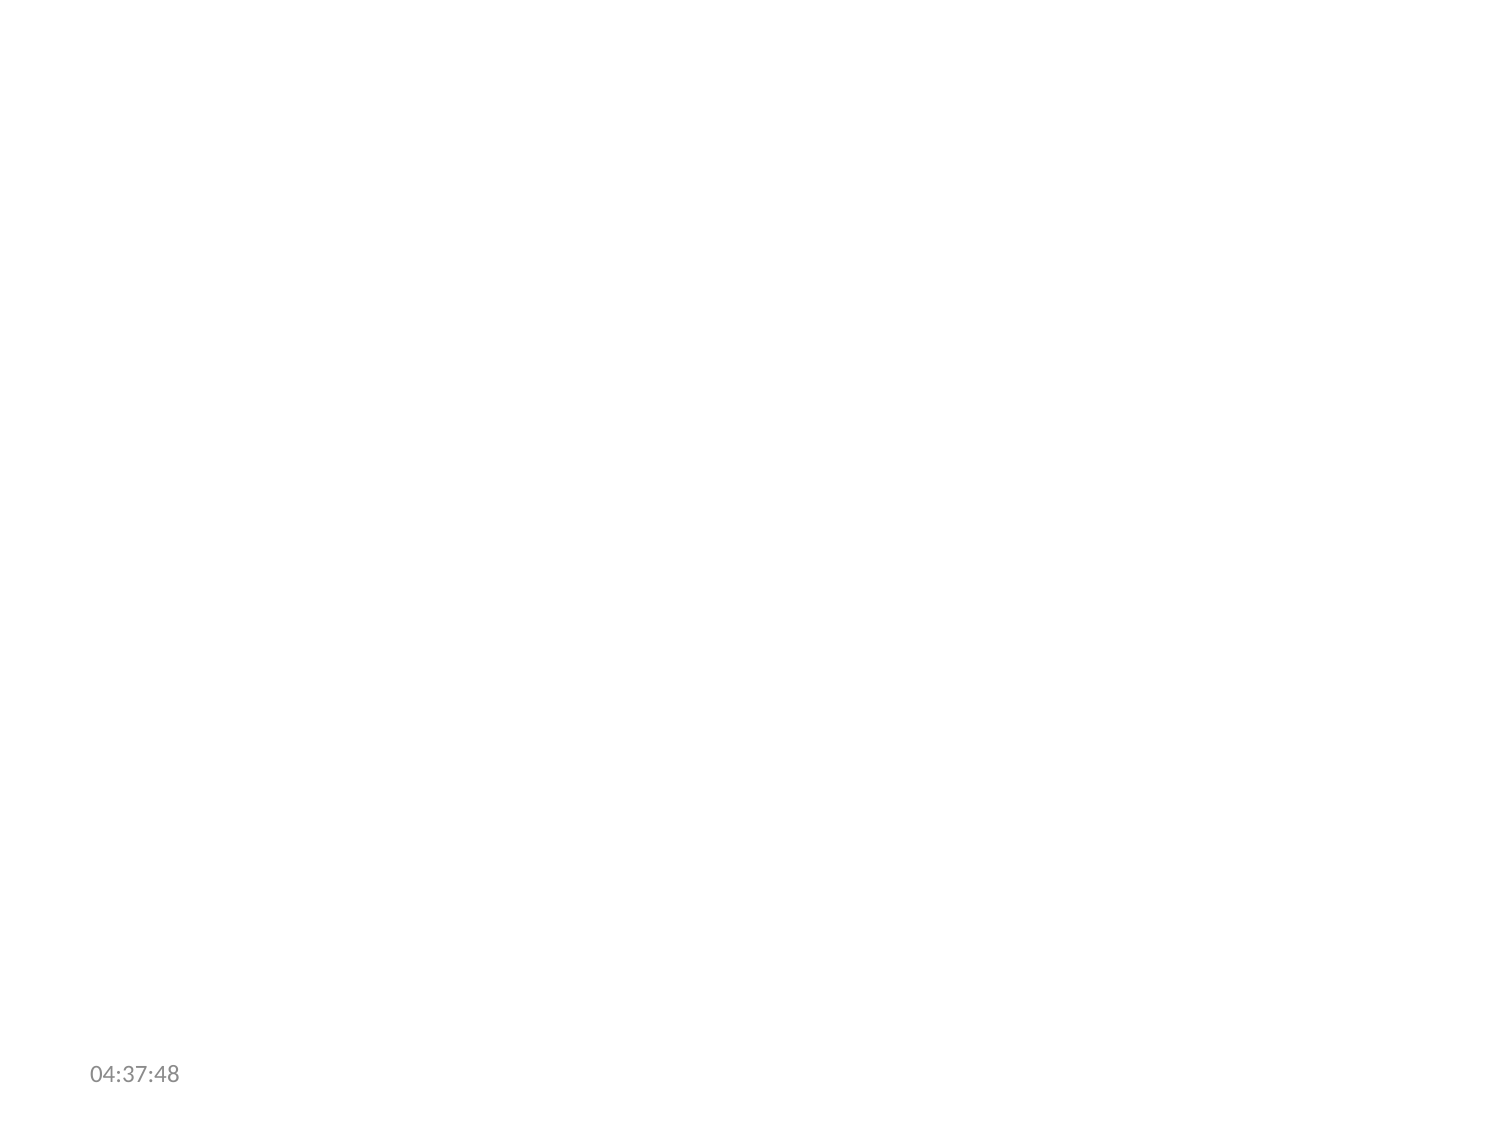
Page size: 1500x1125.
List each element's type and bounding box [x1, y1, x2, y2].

slide_number [75, 1042, 425, 1103]
